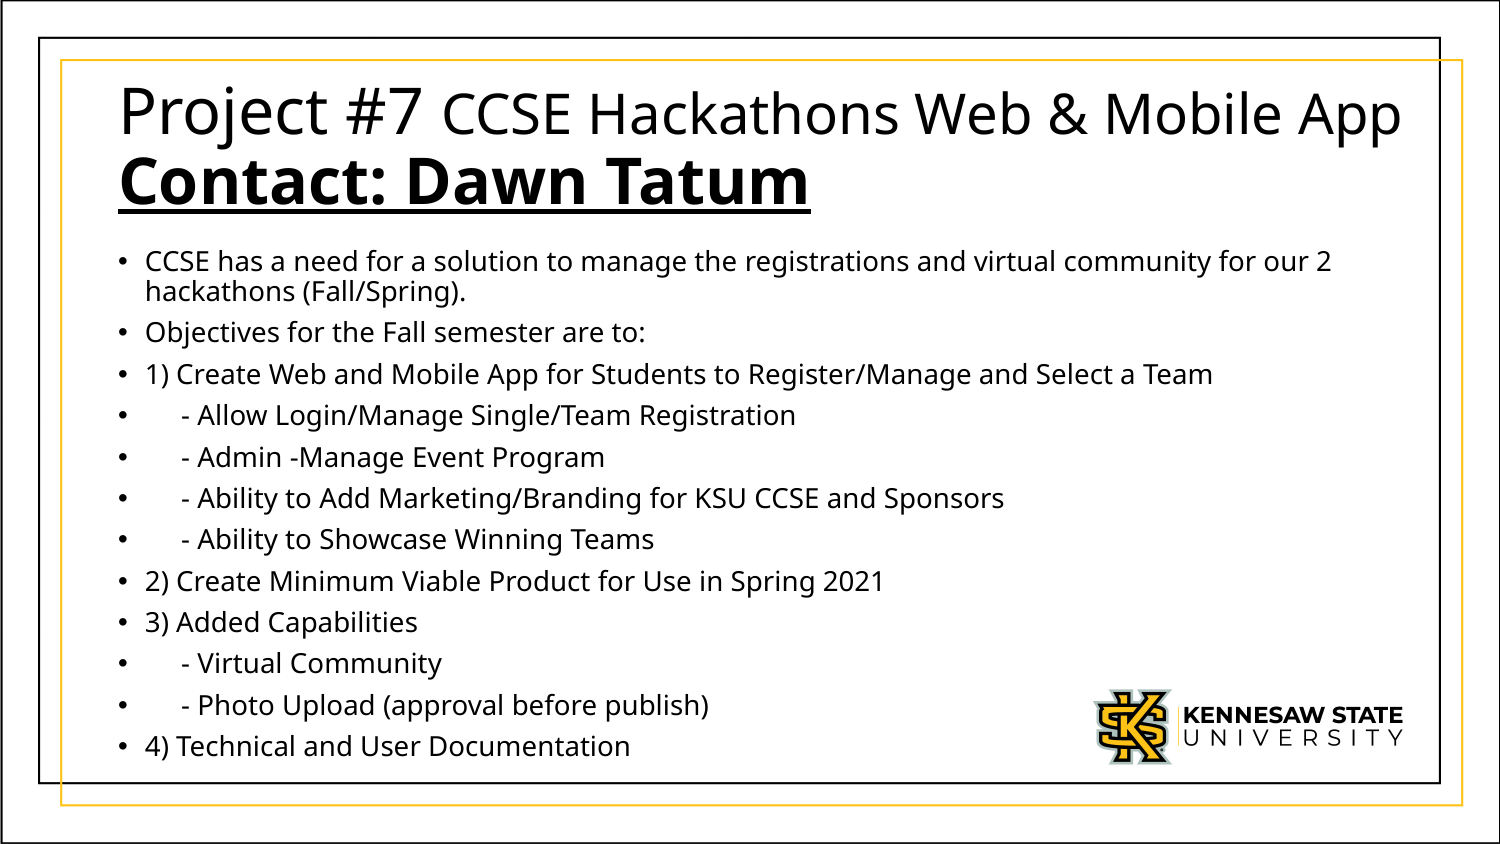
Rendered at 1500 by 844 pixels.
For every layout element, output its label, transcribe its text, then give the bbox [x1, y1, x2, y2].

title Project #7 CCSE Hackathons Web & Mobile App Contact: Dawn Tatum [103, 67, 1467, 231]
list CCSE has a need for a solution to manage the registrations and virtual community for our 2 hackathons (Fall/Spring). Objectives for the Fall semester are to: 1) Create Web and Mobile App for Students to Register/Manage and Select a Team - Allow Login/Manage Single/Team Registration - Admin -Manage Event Program - Ability to Add Marketing/Branding for KSU CCSE and Sponsors - Ability to Showcase Winning Teams 2) Create Minimum Viable Product for Use in Spring 2021 3) Added Capabilities - Virtual Community - Photo Upload (approval before publish) 4) Technical and User Documentation [103, 240, 1397, 776]
picture [0, 0, 1500, 844]
